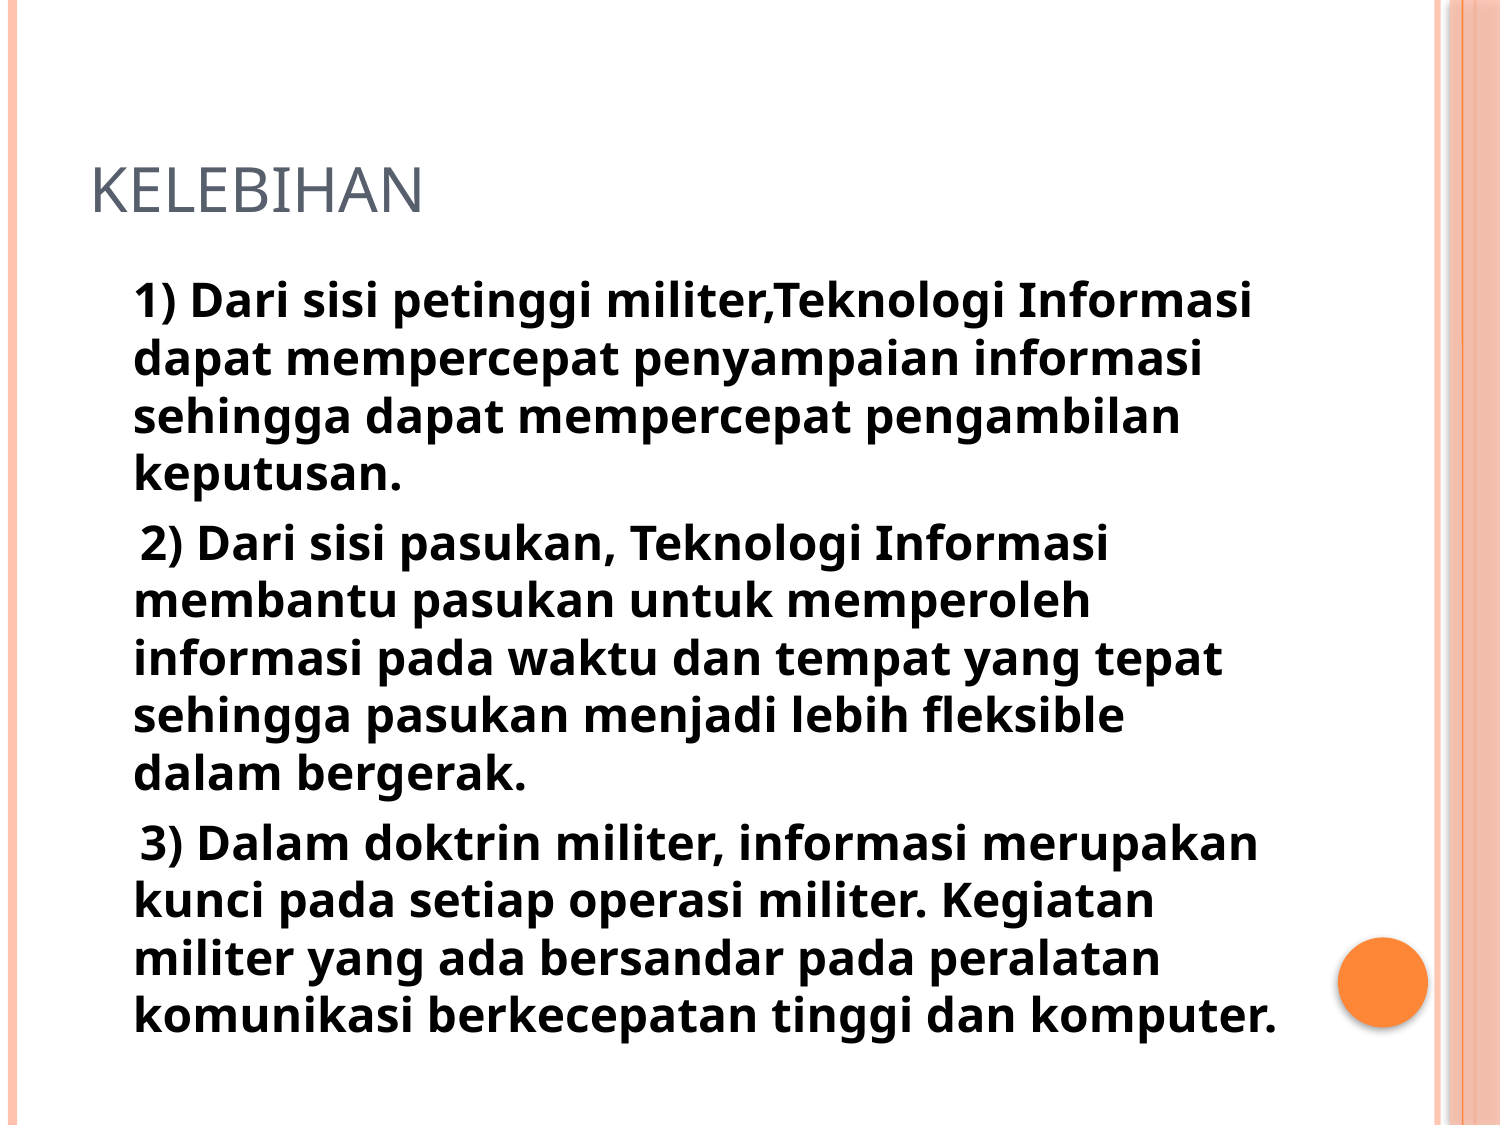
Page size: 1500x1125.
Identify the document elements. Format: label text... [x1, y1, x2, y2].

list 1) Dari sisi petinggi militer,Teknologi Informasi dapat mempercepat penyampaian informasi sehingga dapat mempercepat pengambilan keputusan. 2) Dari sisi pasukan, Teknologi Informasi membantu pasukan untuk memperoleh informasi pada waktu dan tempat yang tepat sehingga pasukan menjadi lebih fleksible dalam bergerak. 3) Dalam doktrin militer, informasi merupakan kunci pada setiap operasi militer. Kegiatan militer yang ada bersandar pada peralatan komunikasi berkecepatan tinggi dan komputer. [75, 262, 1300, 1062]
title Kelebihan [75, 45, 1300, 233]
